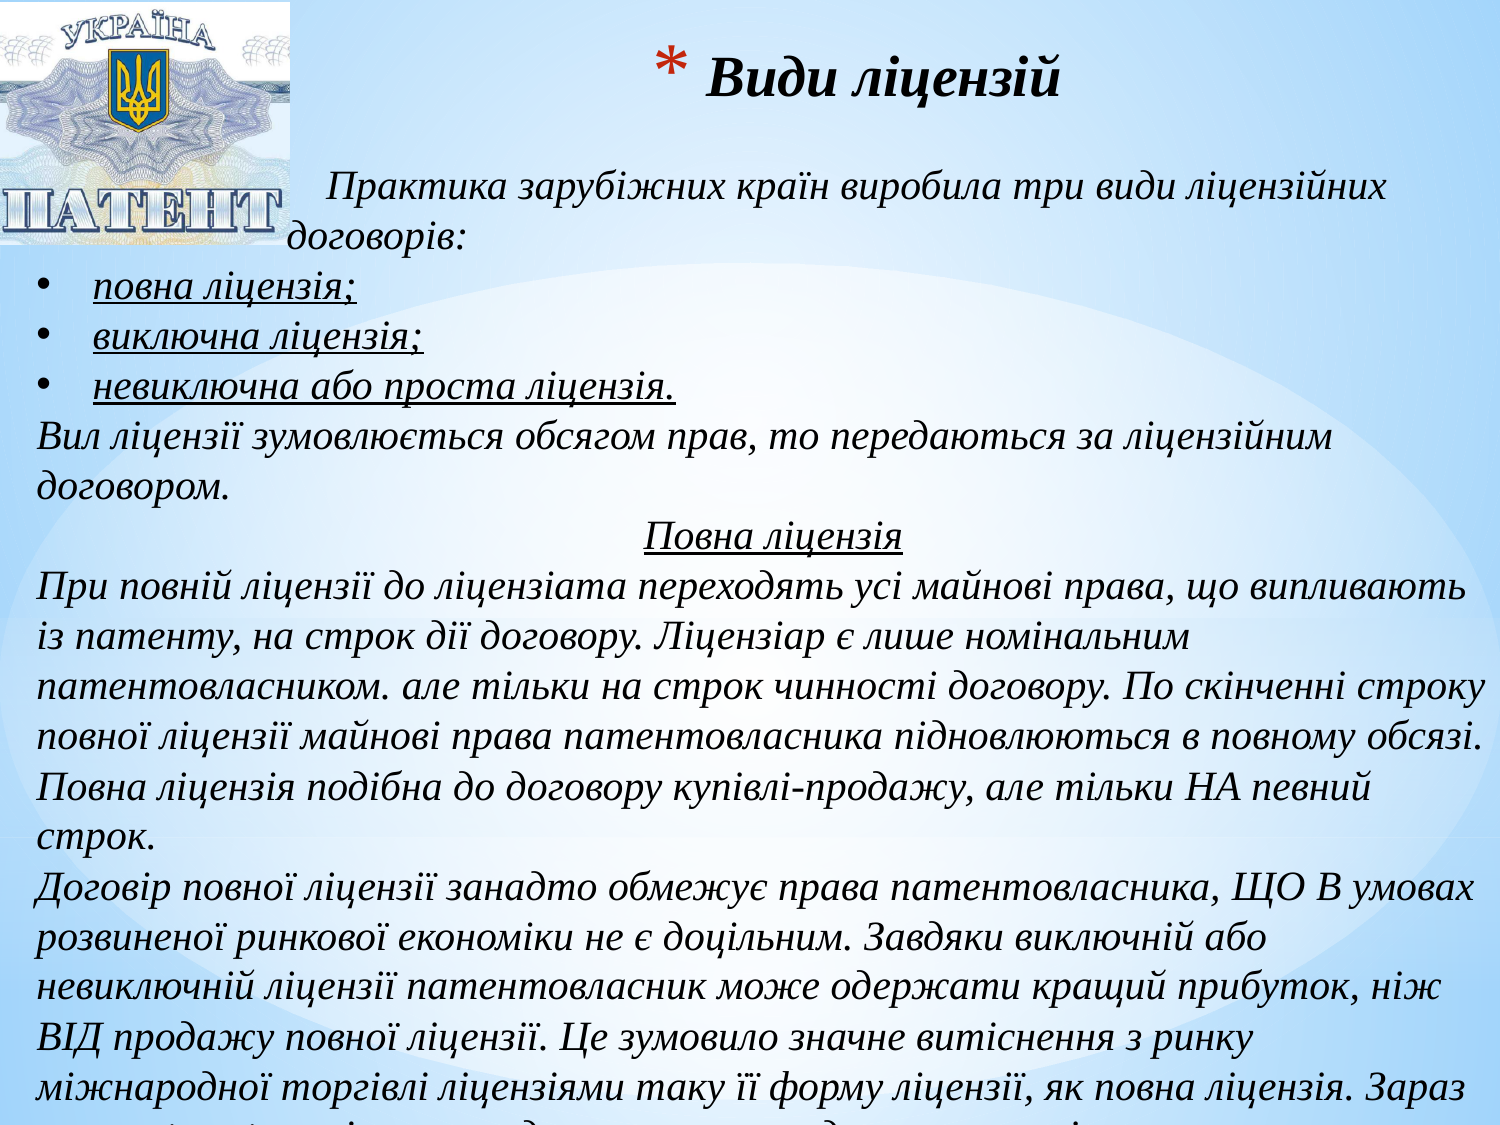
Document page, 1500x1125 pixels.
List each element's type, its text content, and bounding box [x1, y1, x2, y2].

picture [0, 2, 290, 245]
title Види ліцензій [295, 30, 1427, 138]
text_box Практика зарубіжних країн виробила три види ліцензійних договорів: повна ліцензія; виключна ліцензія; невиключна або проста ліцензія. Вил ліцензії зумовлюється обсягом прав, то передаються за ліцензійним договором. Повна ліцензія При повній ліцензії до ліцензіата переходять усі майнові права, що випливають із патенту, на строк дії договору. Ліцензіар є лише номінальним патентовласником. але тільки на строк чинності договору. По скінченні строку повної ліцензії майнові права патентовласника підновлюються в повному обсязі. Повна ліцензія подібна до договору купівлі-продажу, але тільки на певний строк. Договір повної ліцензії занадто обмежує права патентовласника, що в умовах розвиненої ринкової економіки не є доцільним. Завдяки виключній або невиключній ліцензії патентовласник може одержати кращий прибуток, ніж від продажу повної ліцензії. Це зумовило значне витіснення з ринку міжнародної торгівлі ліцензіями таку її форму ліцензії, як повна ліцензія. Зараз повна ліцензія навіть не згадується в законодавствах про інтелектуальну власність. [21, 150, 1500, 1125]
